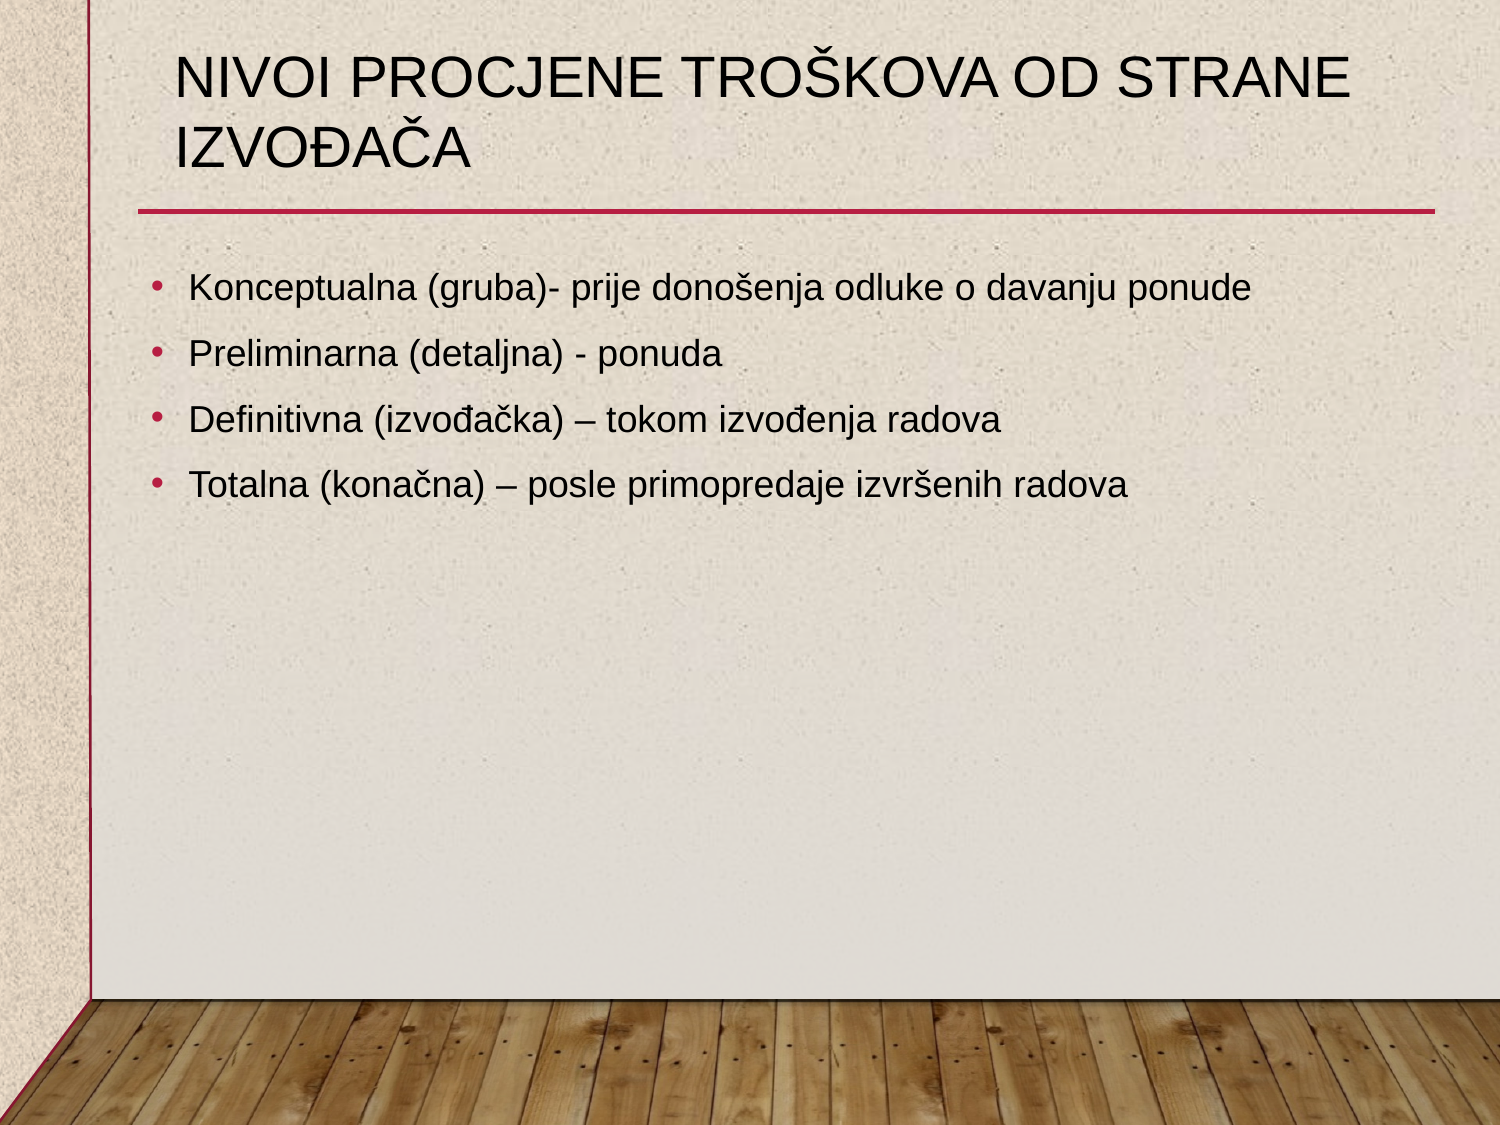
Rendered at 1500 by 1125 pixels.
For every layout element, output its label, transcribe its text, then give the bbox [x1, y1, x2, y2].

picture [91, 0, 1500, 395]
list Konceptualna (gruba)- prije donošenja odluke o davanju ponude Preliminarna (detaljna) - ponuda Definitivna (izvođačka) – tokom izvođenja radova Totalna (konačna) – posle primopredaje izvršenih radova [135, 255, 1436, 976]
title NIVOI procjenE troškova od strane izvođača [159, 32, 1412, 205]
picture [0, 999, 1500, 1125]
